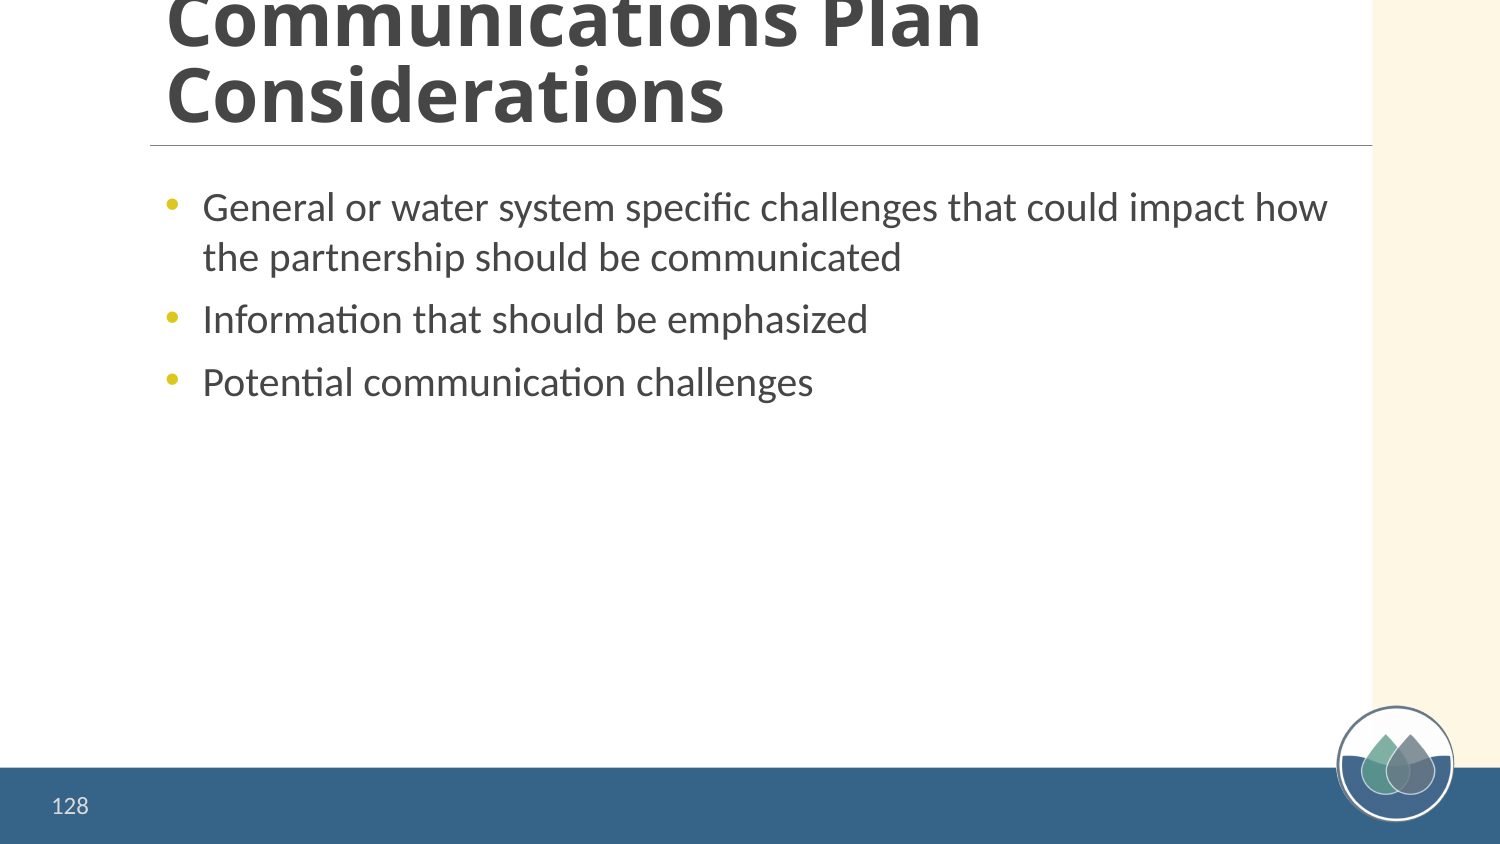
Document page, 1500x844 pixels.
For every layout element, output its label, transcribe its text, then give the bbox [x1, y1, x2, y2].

list General or water system specific challenges that could impact how the partnership should be communicated Information that should be emphasized Potential communication challenges [150, 171, 1373, 760]
title Communications Plan Considerations [150, 21, 1373, 146]
slide_number 128 [16, 782, 124, 828]
